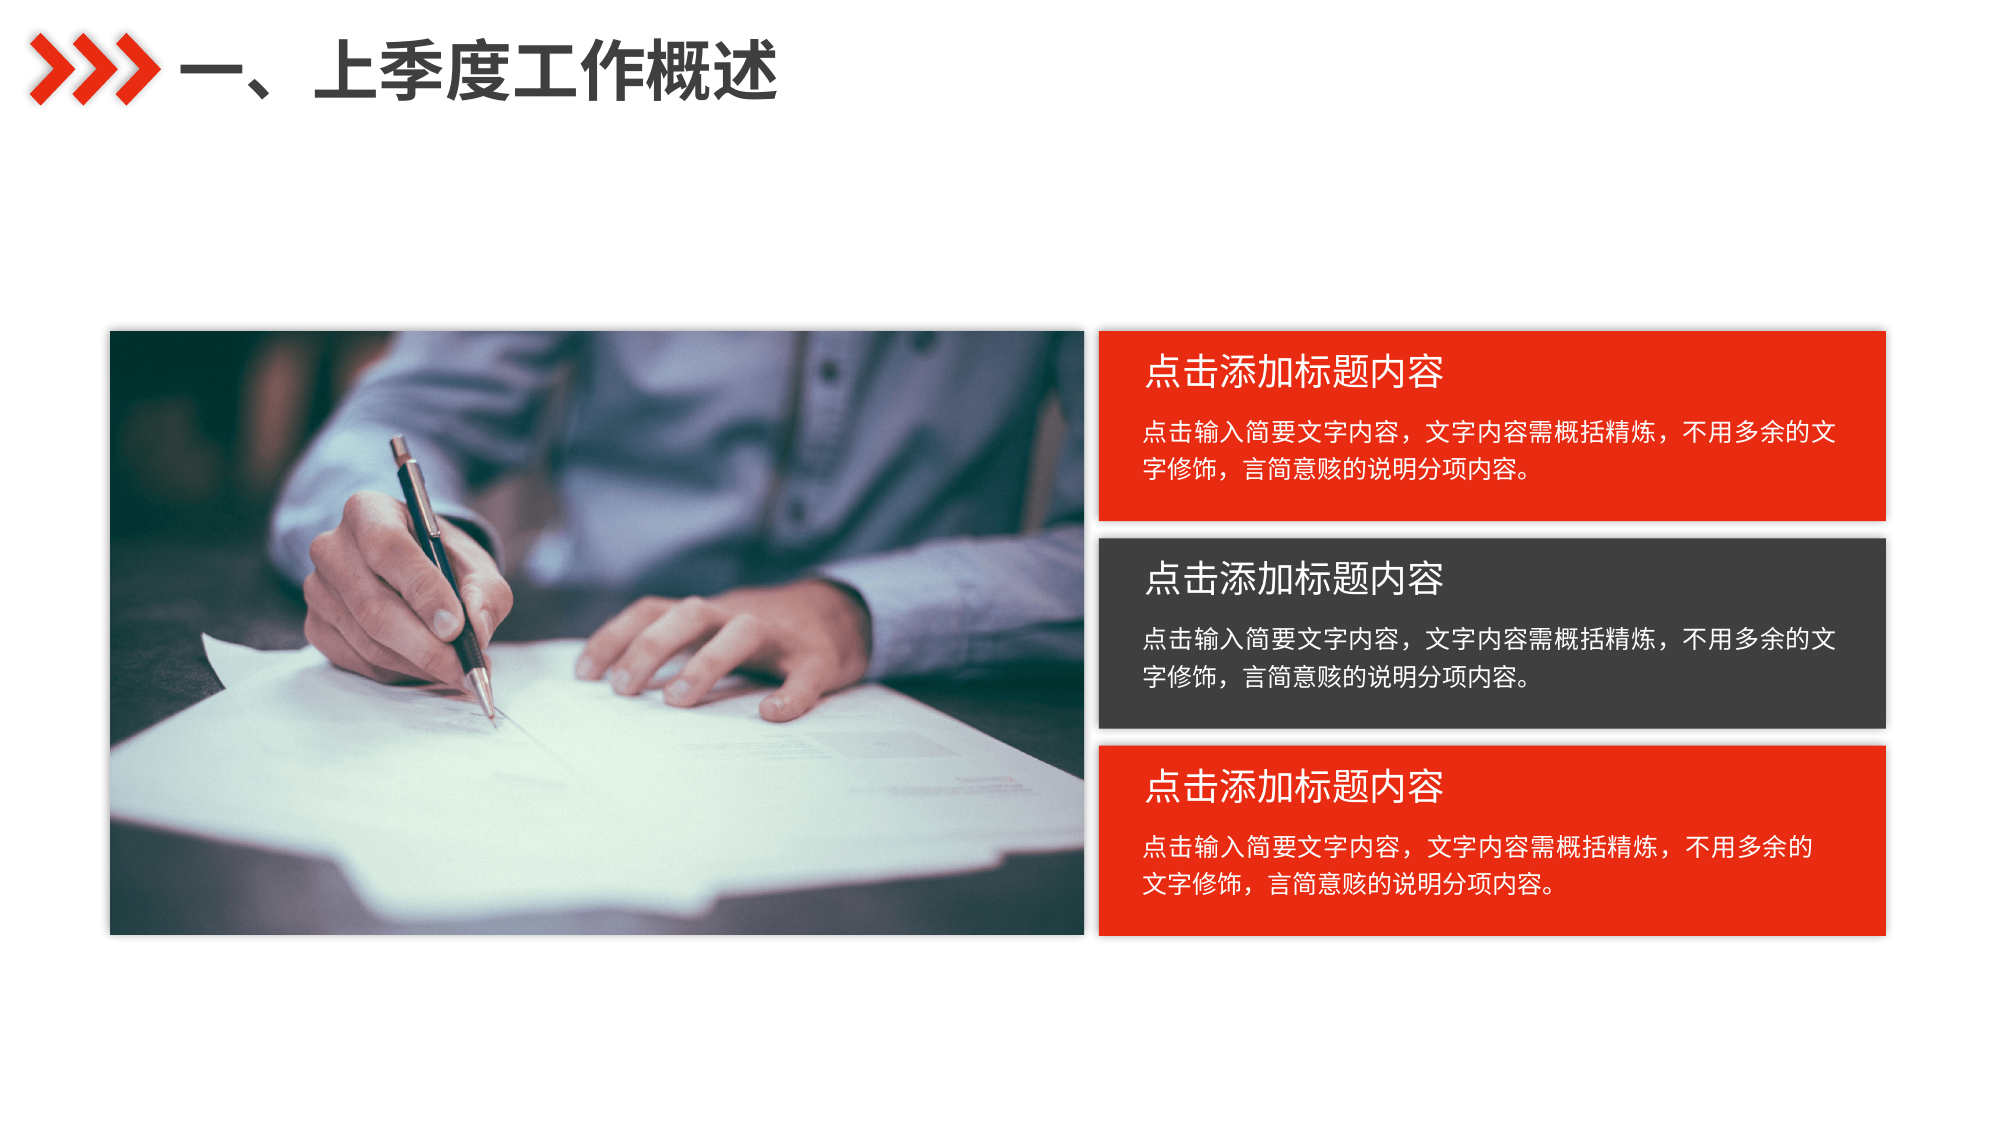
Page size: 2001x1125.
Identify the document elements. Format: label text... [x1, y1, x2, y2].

text_box [29, 32, 76, 106]
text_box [1098, 331, 1886, 522]
text_box [109, 330, 1085, 936]
text_box 一、上季度工作概述 [163, 21, 795, 117]
text_box [72, 32, 118, 106]
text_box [1098, 745, 1886, 936]
text_box [115, 32, 162, 106]
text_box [1098, 538, 1886, 729]
